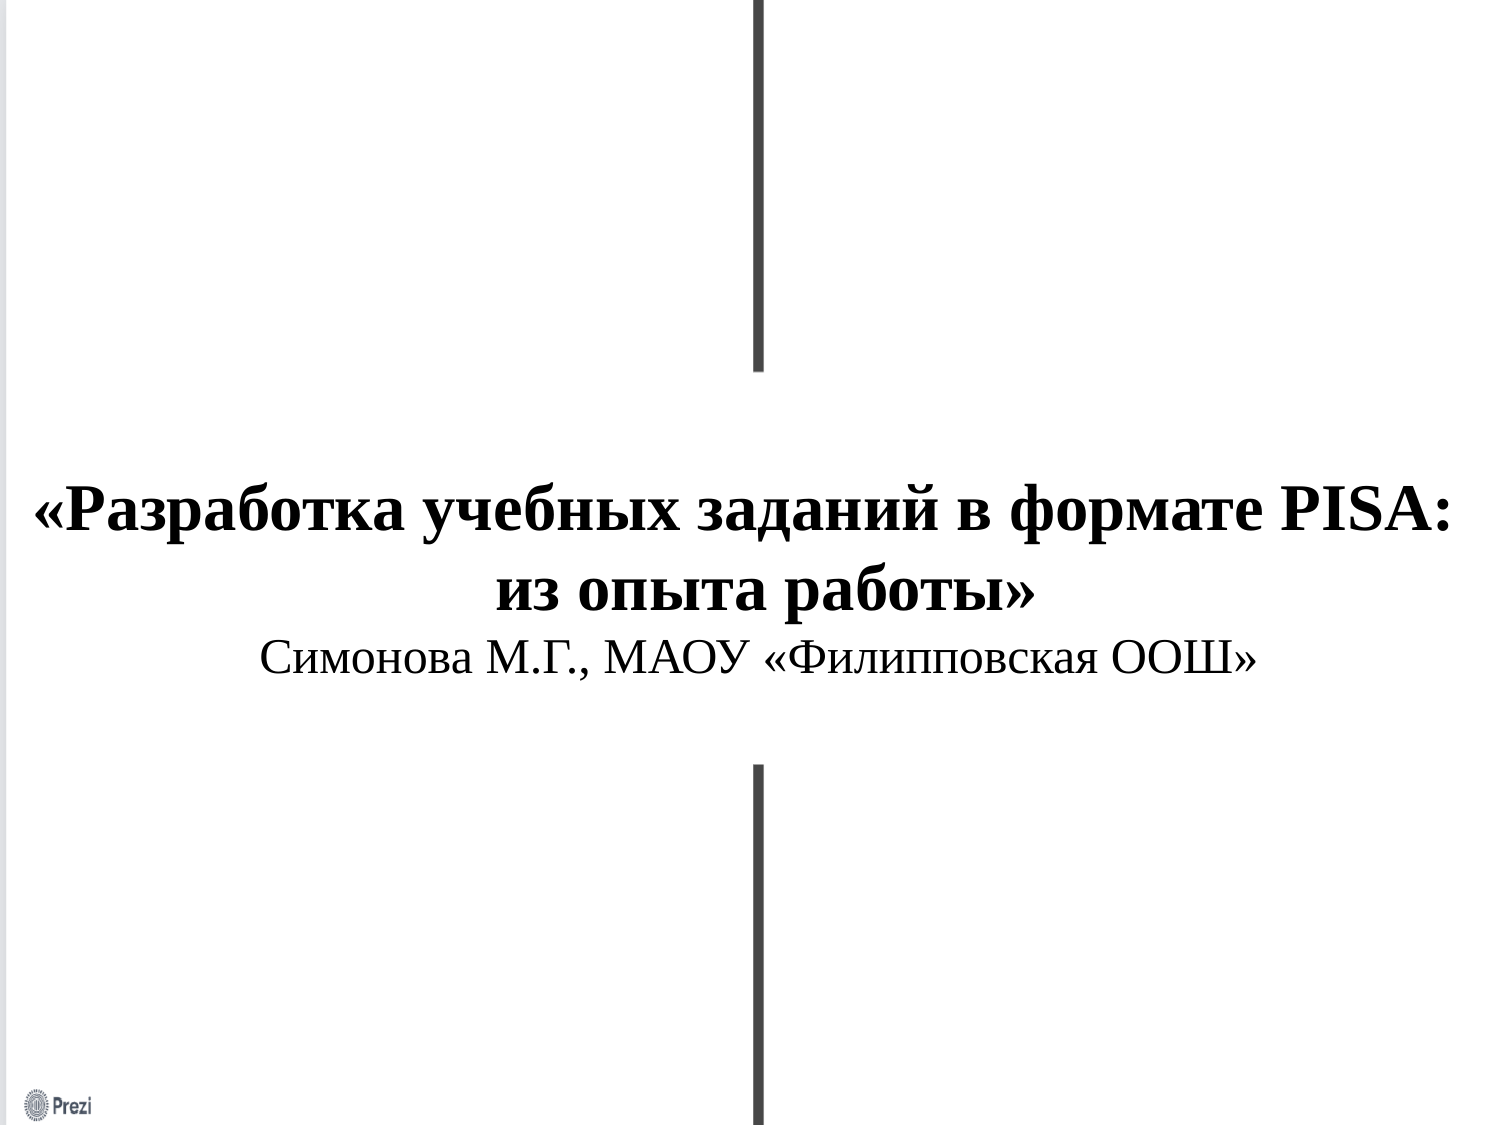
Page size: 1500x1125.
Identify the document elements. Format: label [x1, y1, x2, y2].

list [0, 0, 1500, 1125]
